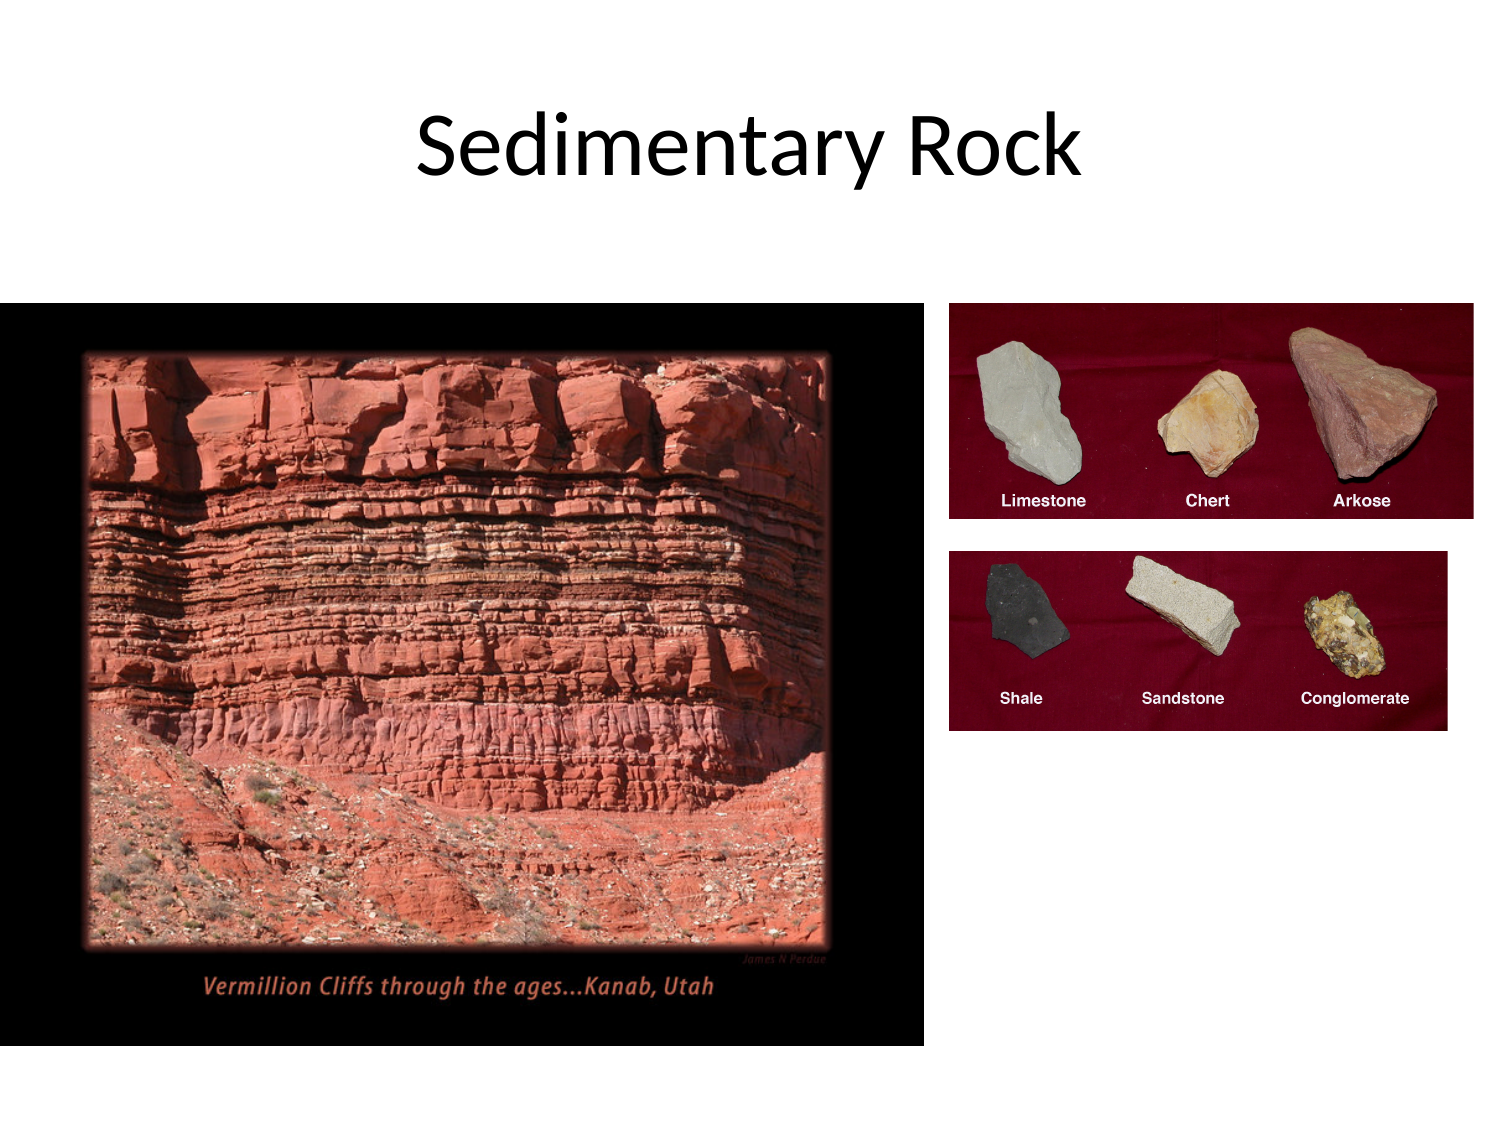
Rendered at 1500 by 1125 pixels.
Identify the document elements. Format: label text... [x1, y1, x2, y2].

picture [948, 550, 1448, 731]
picture [948, 303, 1474, 520]
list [0, 303, 1135, 1047]
title Sedimentary Rock [75, 45, 1425, 233]
